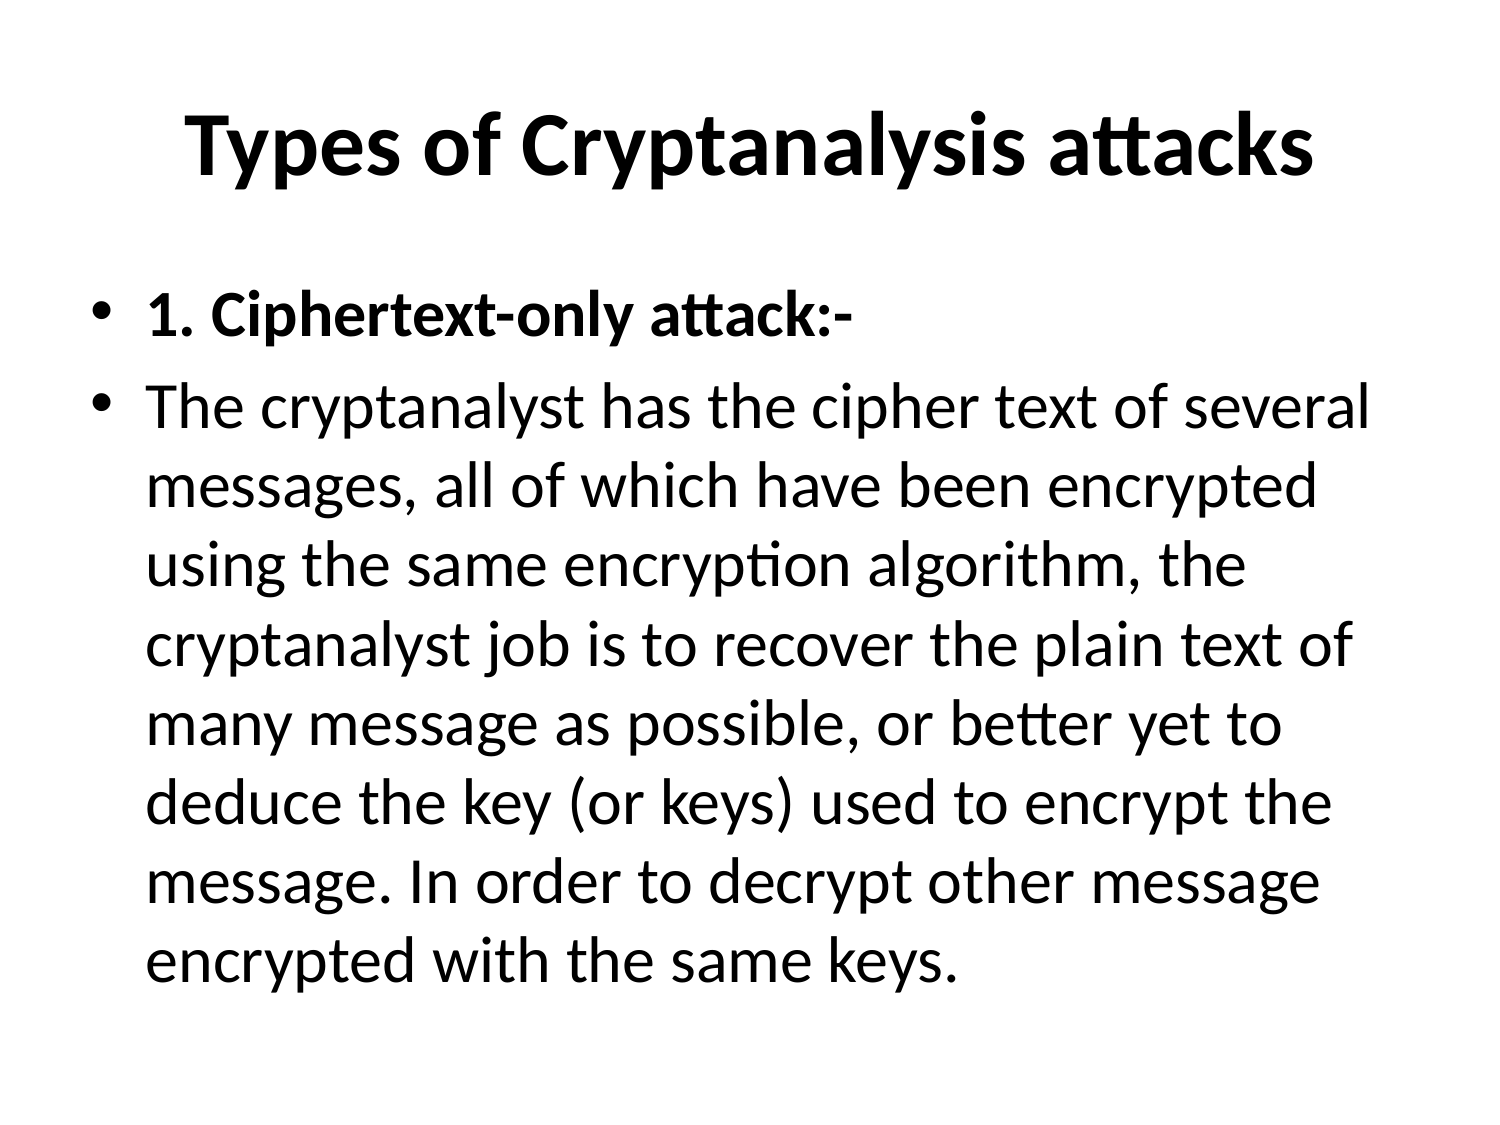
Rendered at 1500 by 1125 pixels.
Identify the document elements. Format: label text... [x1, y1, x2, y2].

list 1. Ciphertext-only attack:- The cryptanalyst has the cipher text of several messages, all of which have been encrypted using the same encryption algorithm, the cryptanalyst job is to recover the plain text of many message as possible, or better yet to deduce the key (or keys) used to encrypt the message. In order to decrypt other message encrypted with the same keys. [75, 262, 1425, 1005]
title Types of Cryptanalysis attacks [75, 45, 1425, 233]
